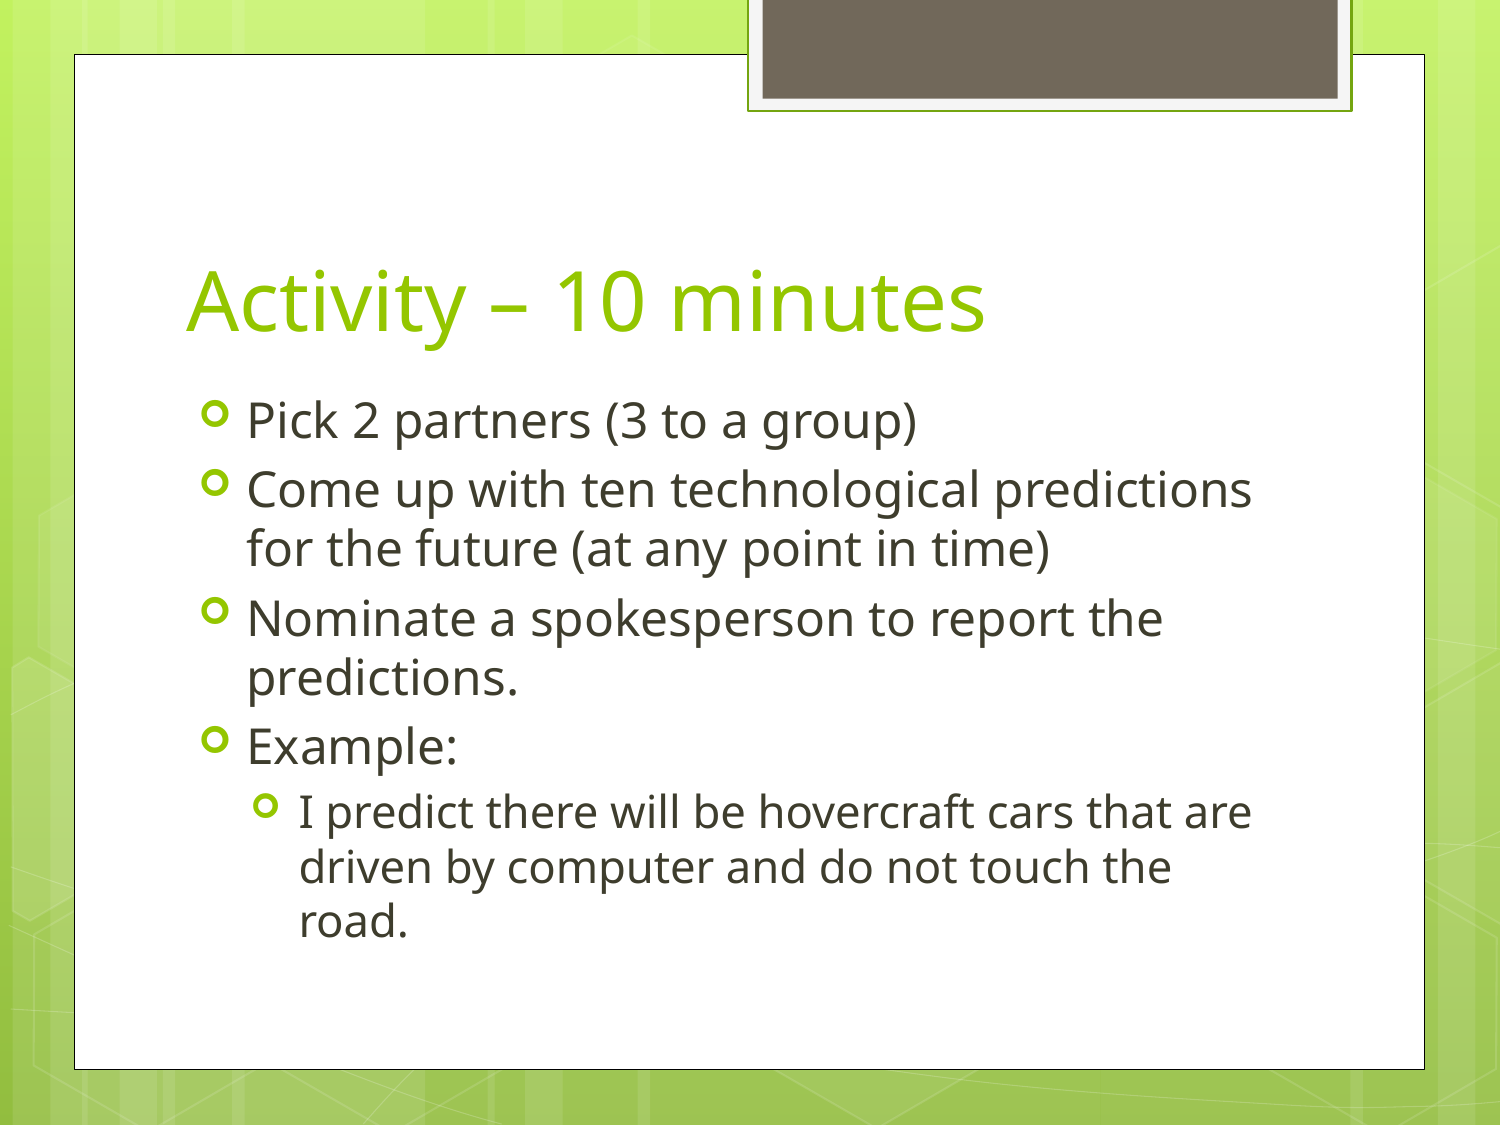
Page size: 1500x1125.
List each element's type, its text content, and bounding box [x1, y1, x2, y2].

title Activity – 10 minutes [171, 168, 1324, 357]
list Pick 2 partners (3 to a group) Come up with ten technological predictions for the future (at any point in time) Nominate a spokesperson to report the predictions. Example: I predict there will be hovercraft cars that are driven by computer and do not touch the road. [171, 381, 1283, 957]
